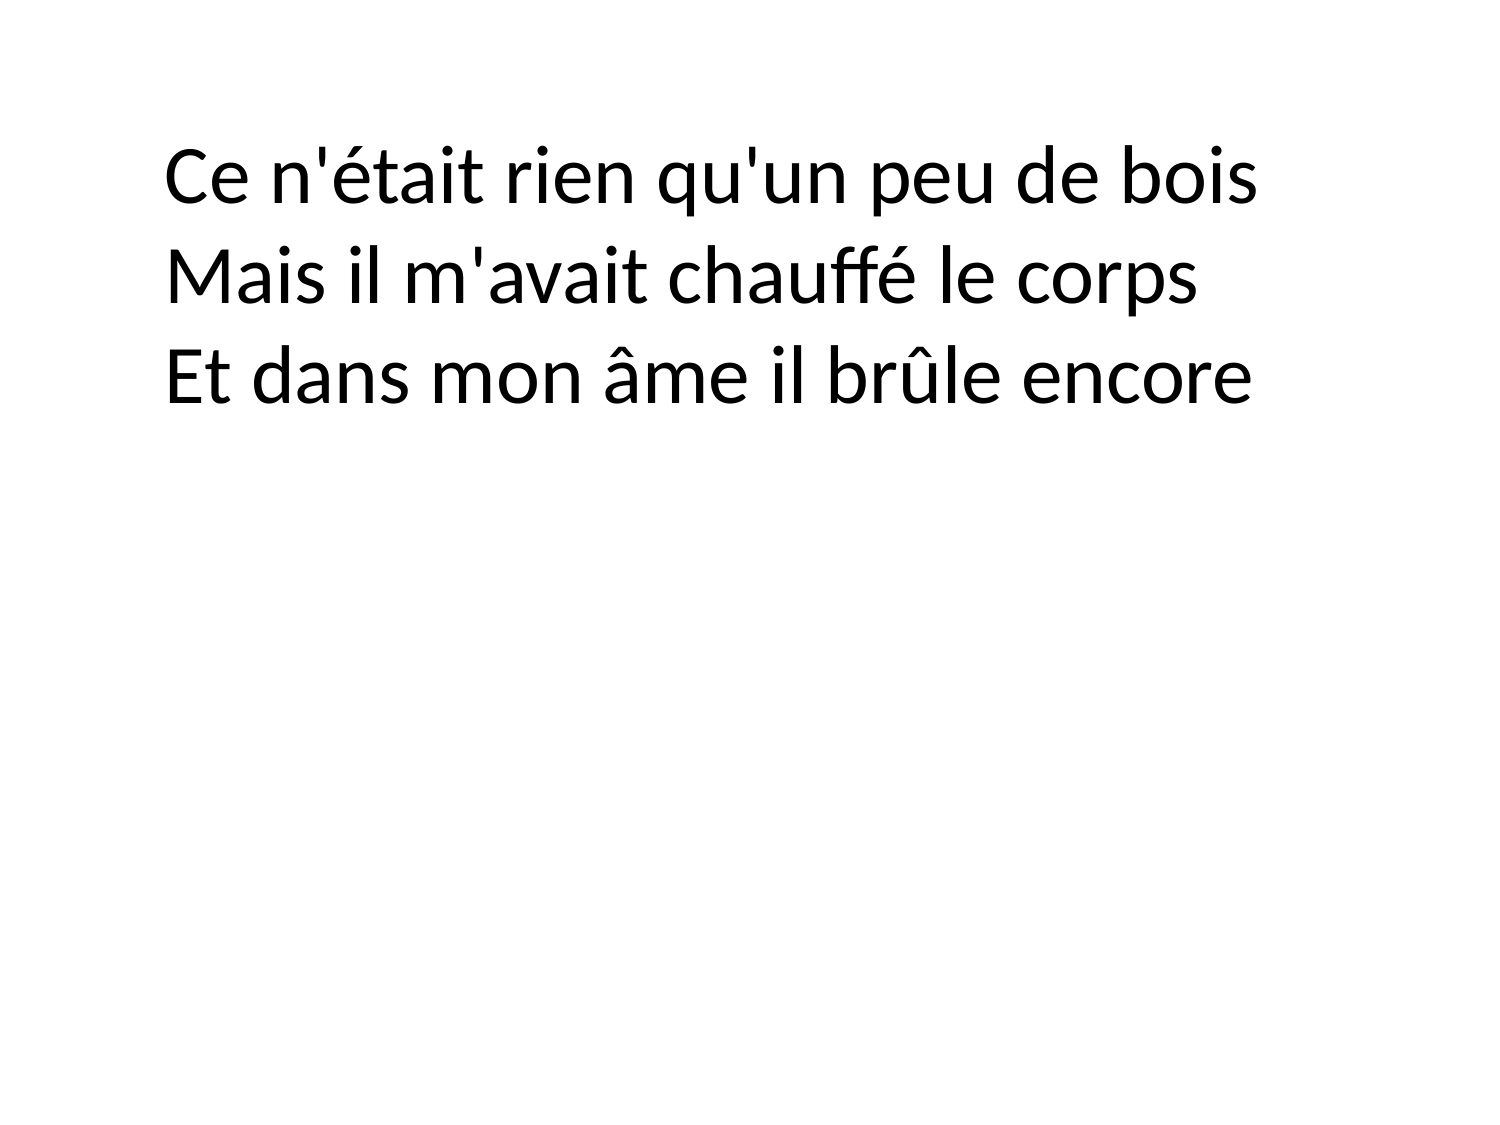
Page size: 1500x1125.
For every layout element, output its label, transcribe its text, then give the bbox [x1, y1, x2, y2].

text_box Ce n'était rien qu'un peu de bois Mais il m'avait chauffé le corps Et dans mon âme il brûle encore [149, 112, 1363, 528]
